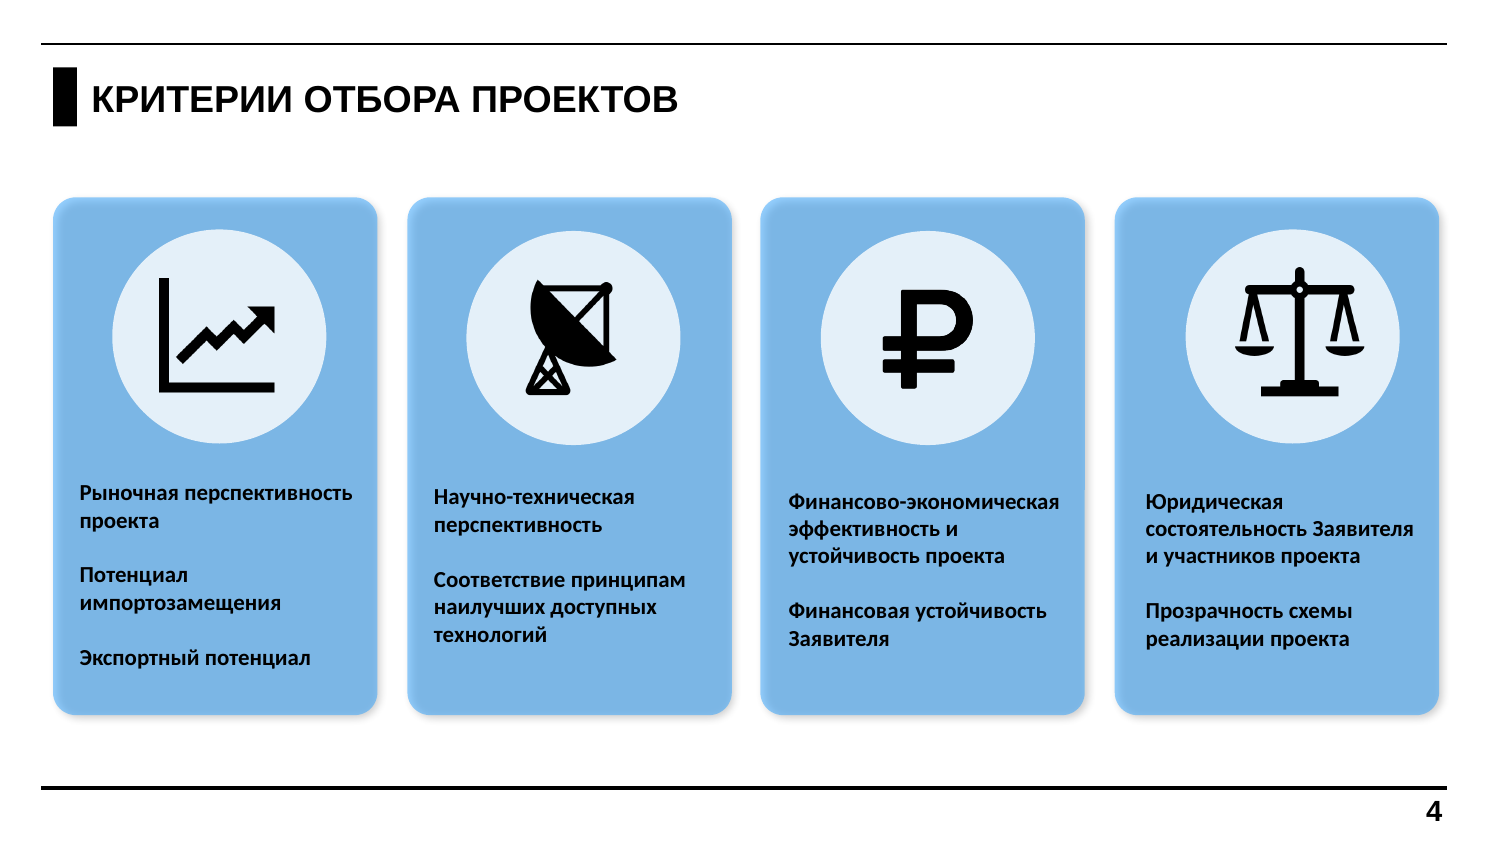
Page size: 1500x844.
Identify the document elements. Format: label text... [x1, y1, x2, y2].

text_box [112, 277, 130, 396]
text_box [1185, 260, 1220, 416]
text_box [1112, 195, 1442, 718]
text_box [50, 195, 380, 718]
text_box [758, 195, 1087, 718]
text_box Рыночная перспективность проекта Потенциал импортозамещения Экспортный потенциал [64, 470, 396, 678]
text_box [1382, 277, 1400, 396]
text_box [466, 230, 681, 446]
text_box [153, 229, 286, 252]
picture [867, 277, 987, 397]
text_box Научно-техническая перспективность Соответствие принципам наилучших доступных технологий [419, 474, 759, 654]
text_box [159, 425, 280, 444]
text_box [405, 195, 734, 718]
text_box КРИТЕРИИ ОТБОРА ПРОЕКТОВ [79, 67, 975, 128]
text_box Юридическая состоятельность Заявителя и участников проекта Прозрачность схемы реализации проекта [1130, 478, 1459, 659]
picture [1222, 254, 1377, 409]
text_box [820, 230, 1035, 446]
picture [501, 266, 641, 408]
text_box [51, 65, 79, 129]
text_box 4 [1411, 795, 1447, 835]
text_box [302, 268, 327, 405]
text_box Финансово-экономическая эффективность и устойчивость проекта Финансовая устойчивость Заявителя [773, 478, 1090, 659]
text_box [1222, 417, 1362, 444]
text_box [1226, 229, 1359, 252]
picture [135, 254, 298, 417]
